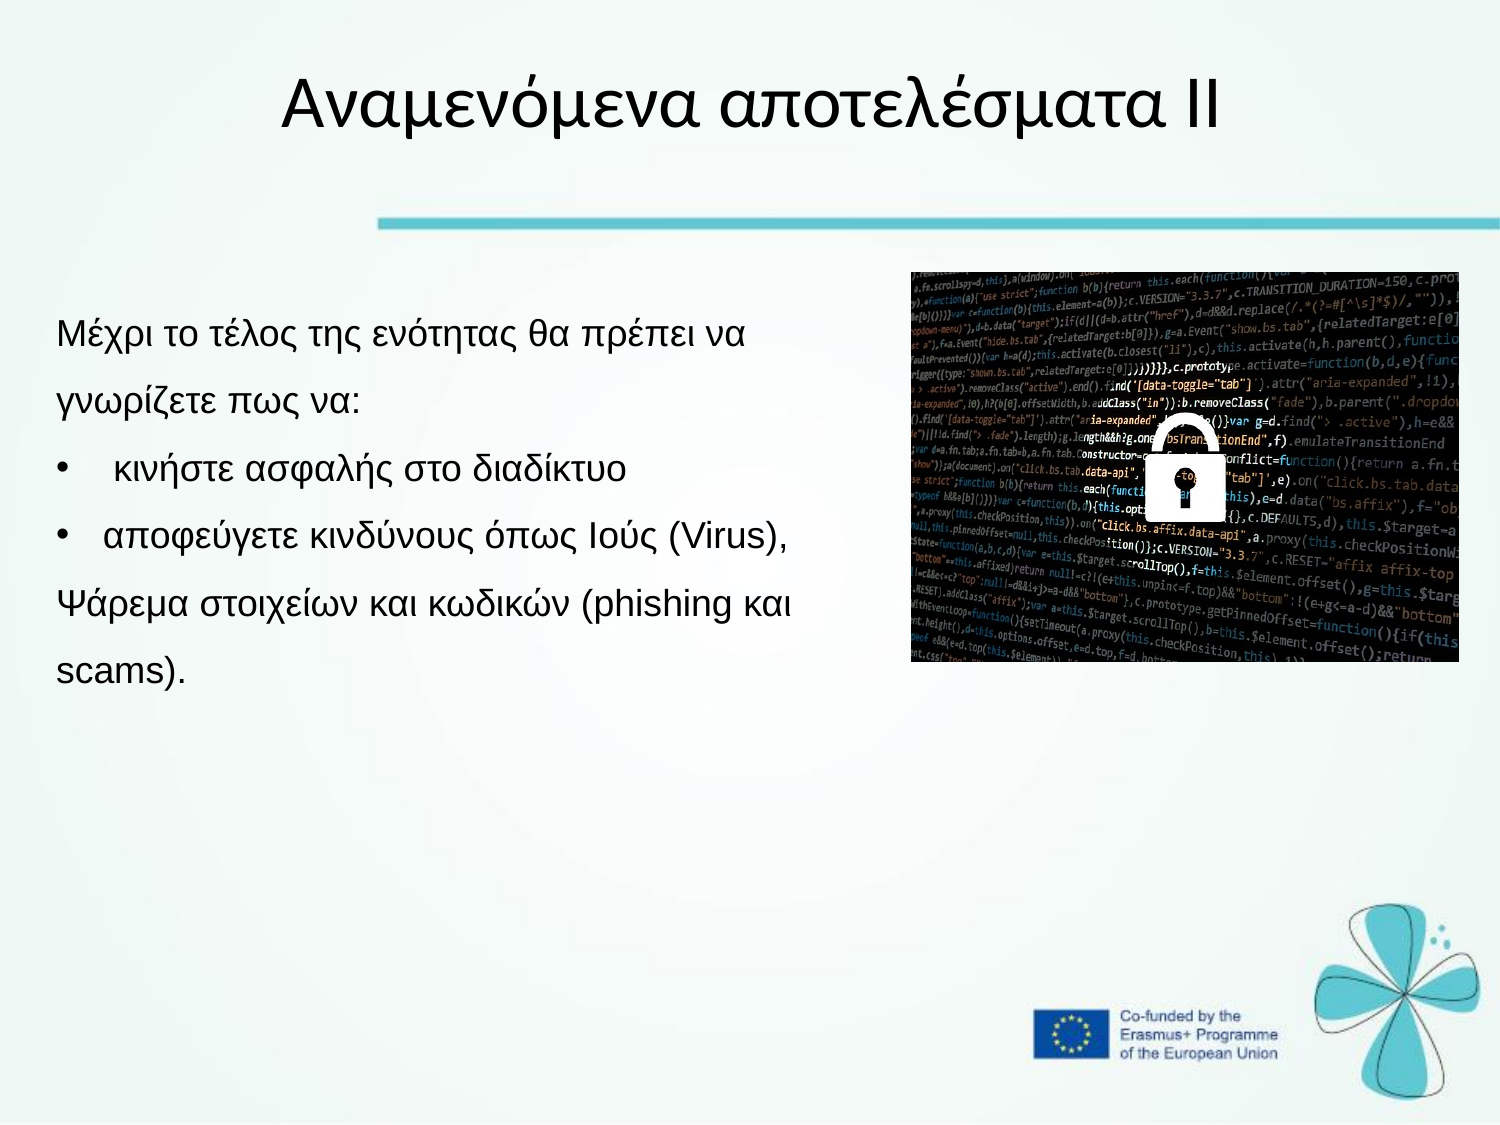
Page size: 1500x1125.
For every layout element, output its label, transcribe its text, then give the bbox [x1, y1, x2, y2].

text_box Αναμενόμενα αποτελέσματα ΙΙ [266, 45, 1500, 150]
text_box Μέχρι το τέλος της ενότητας θα πρέπει να γνωρίζετε πως να: κινήστε ασφαλής στο διαδίκτυο αποφεύγετε κινδύνους όπως Ιούς (Virus), Ψάρεμα στοιχείων και κωδικών (phishing και scams). [41, 278, 880, 1044]
picture [0, 0, 1500, 1125]
